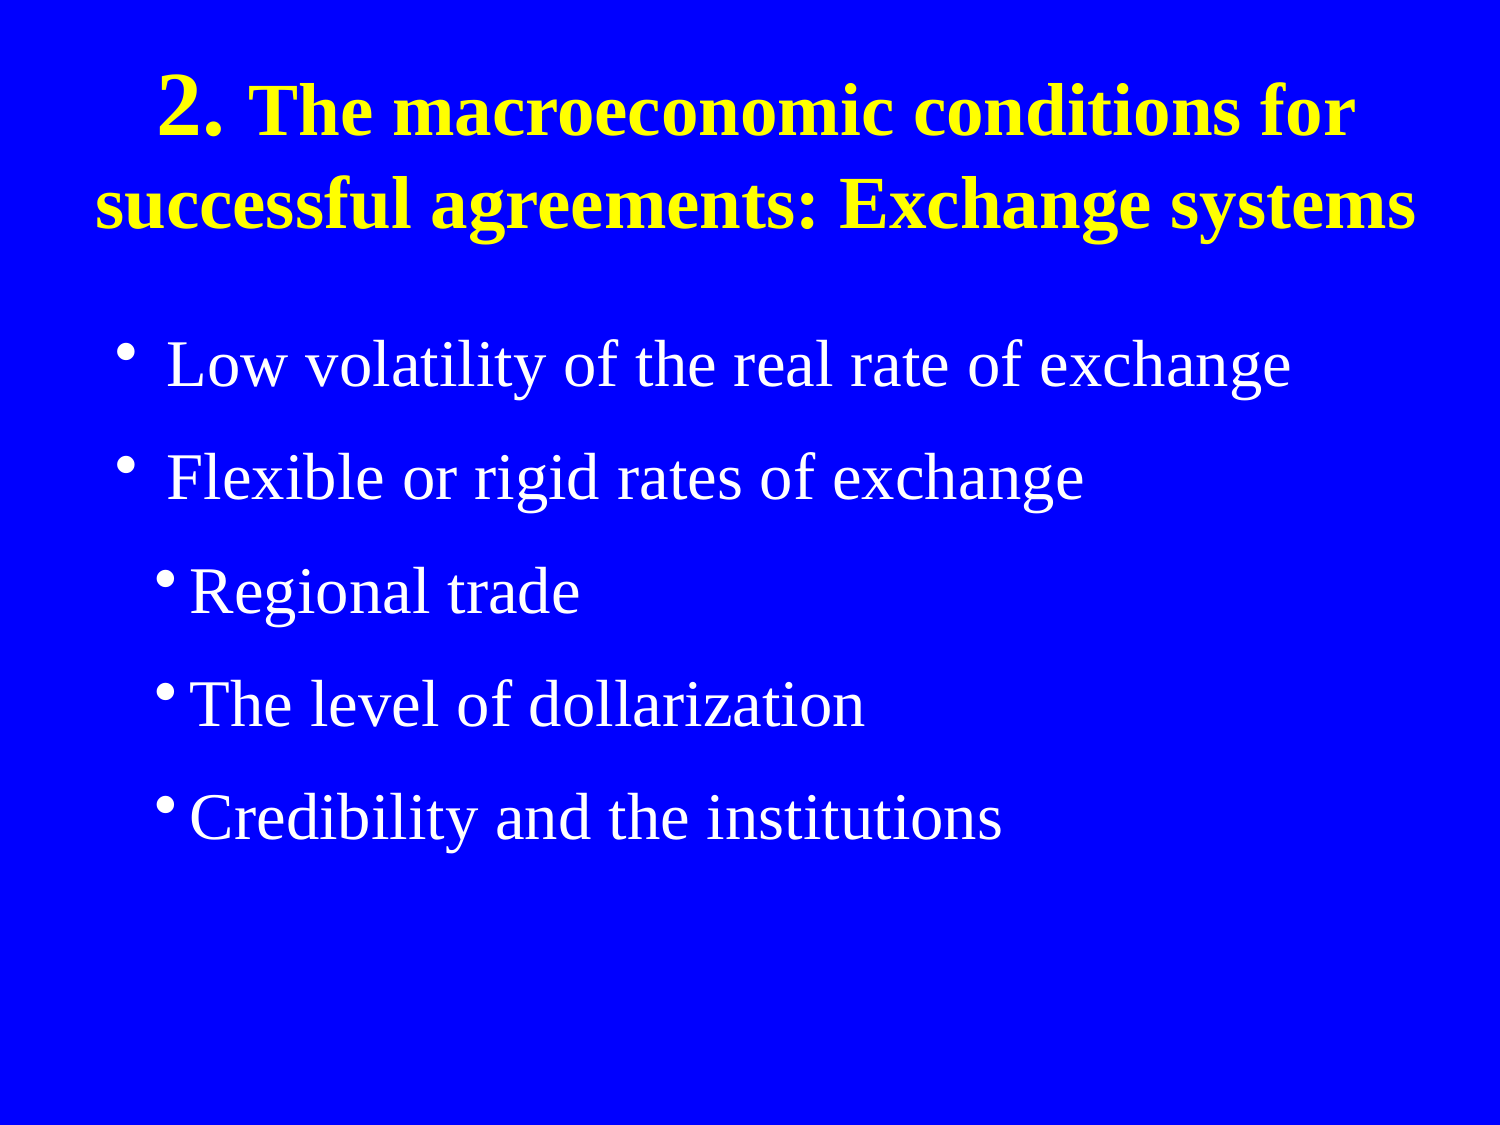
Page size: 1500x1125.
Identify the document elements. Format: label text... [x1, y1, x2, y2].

title 2. The macroeconomic conditions for successful agreements: Exchange systems [62, 49, 1451, 238]
text_box Low volatility of the real rate of exchange Flexible or rigid rates of exchange Regional trade The level of dollarization Credibility and the institutions [99, 312, 1425, 974]
